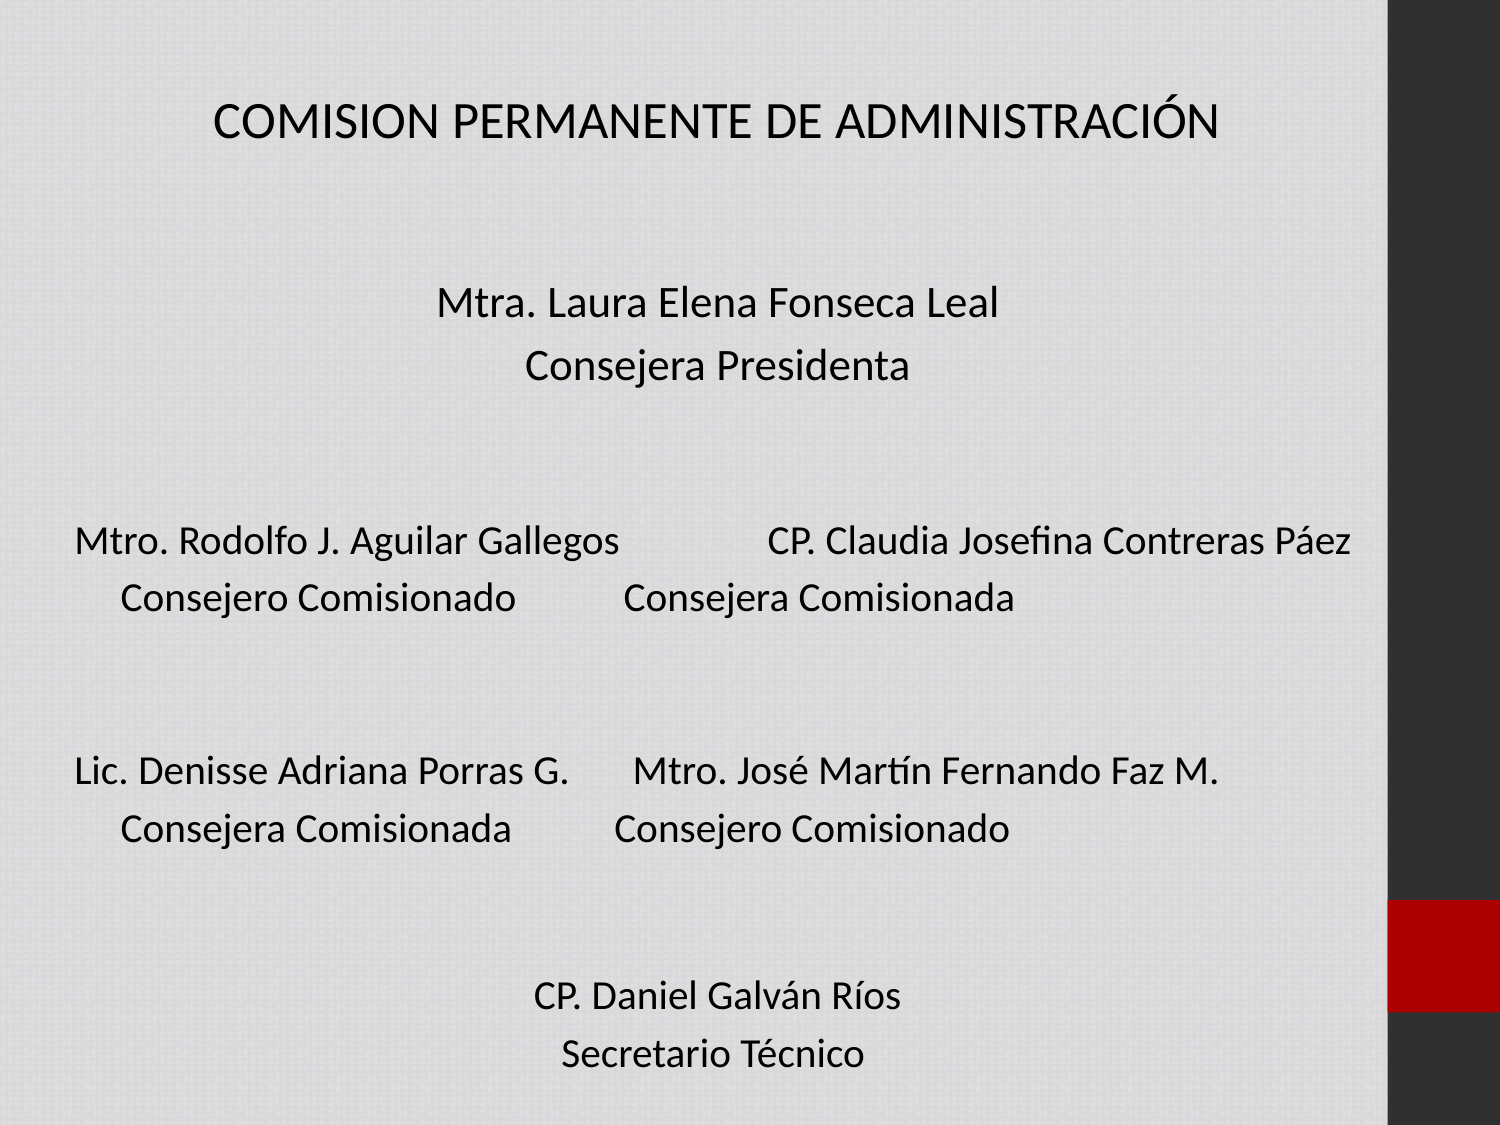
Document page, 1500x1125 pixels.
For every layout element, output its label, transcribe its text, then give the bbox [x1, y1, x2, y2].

list COMISION PERMANENTE DE ADMINISTRACIÓN Mtra. Laura Elena Fonseca Leal Consejera Presidenta Mtro. Rodolfo J. Aguilar Gallegos CP. Claudia Josefina Contreras Páez Consejero Comisionado Consejera Comisionada Lic. Denisse Adriana Porras G. Mtro. José Martín Fernando Faz M. Consejera Comisionada Consejero Comisionado CP. Daniel Galván Ríos Secretario Técnico [41, 78, 1377, 1106]
